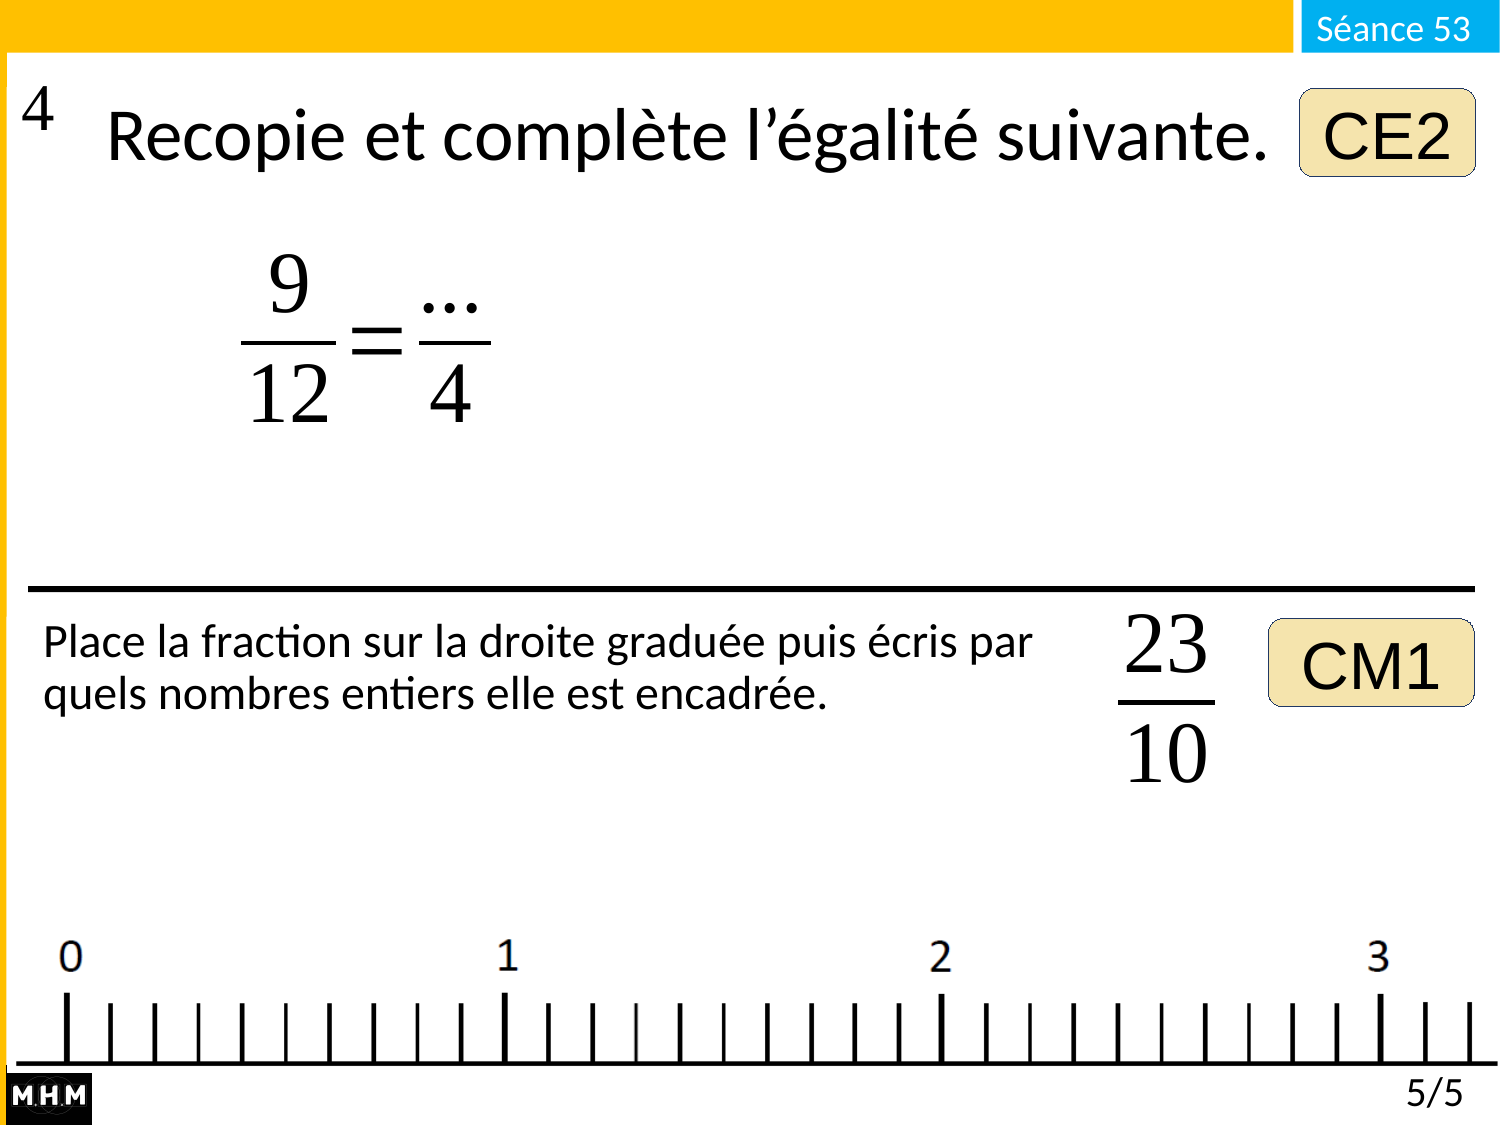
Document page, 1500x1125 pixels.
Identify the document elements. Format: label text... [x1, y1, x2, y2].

text_box CM1 [1268, 618, 1475, 707]
picture [6, 915, 1500, 1125]
text_box CE2 [1299, 88, 1476, 177]
text_box 5/5 [1371, 1082, 1498, 1123]
text_box Place la fraction sur la droite graduée puis écris par quels nombres entiers elle est encadrée. [28, 592, 1083, 744]
title Recopie et complète l’égalité suivante. [91, 60, 1385, 212]
